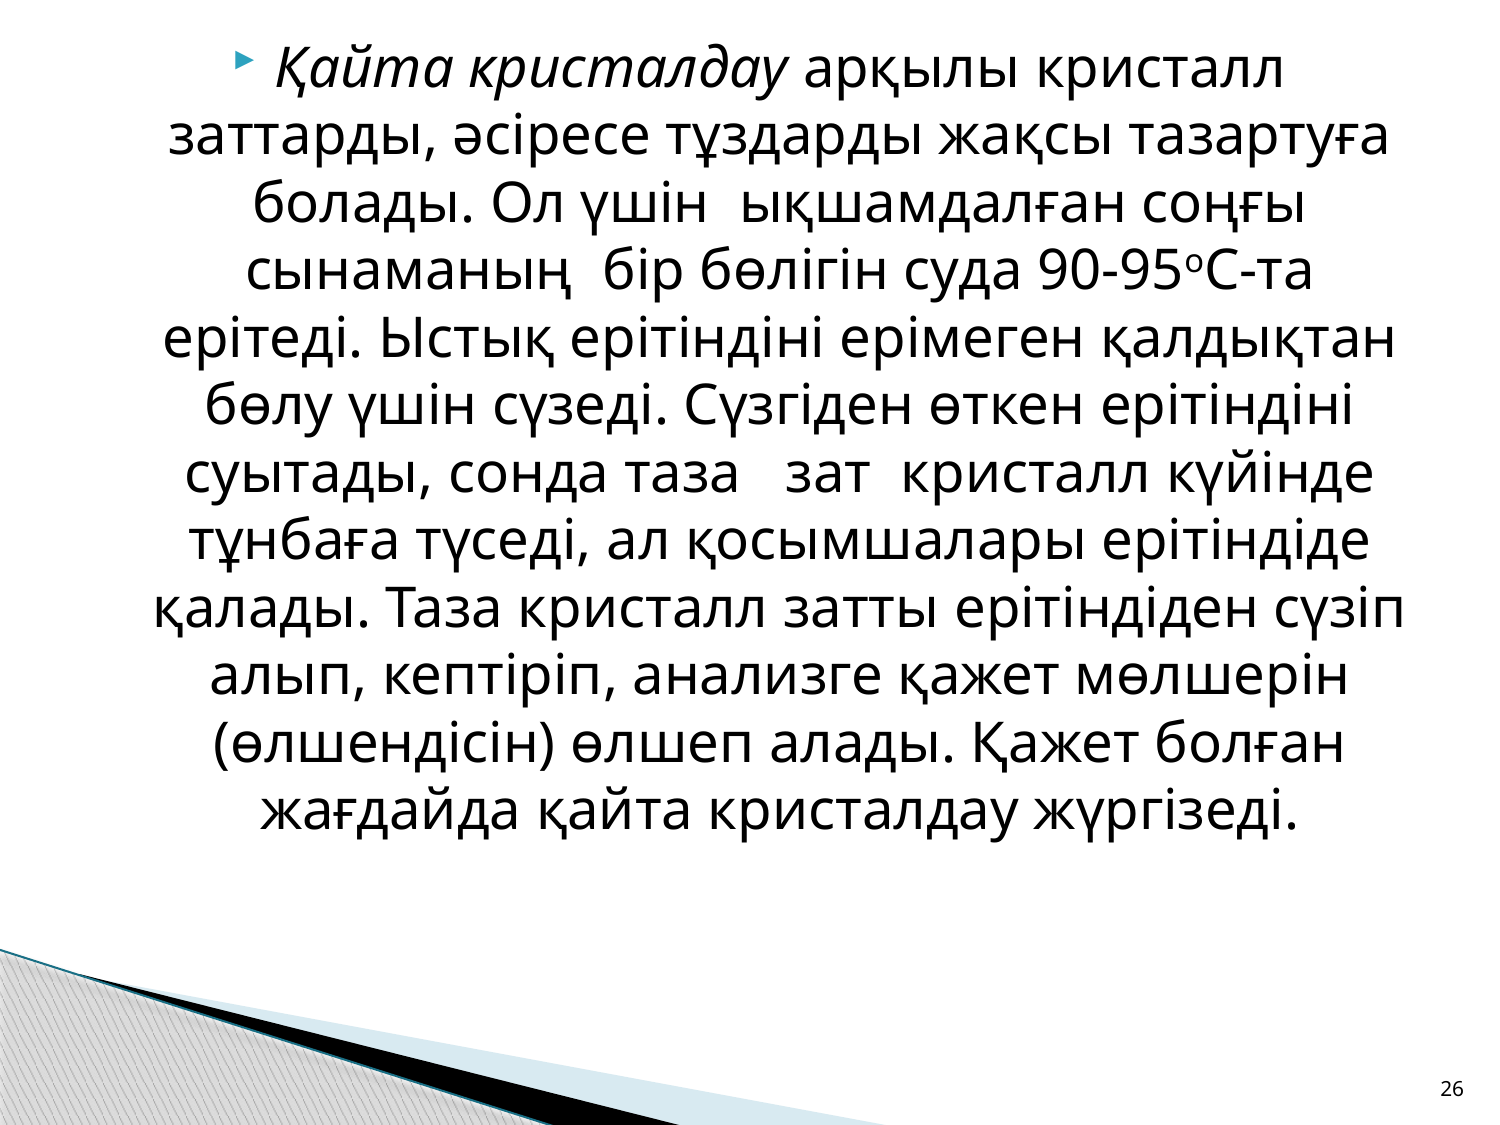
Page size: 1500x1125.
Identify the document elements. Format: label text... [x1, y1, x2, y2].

slide_number 26 [1418, 1051, 1479, 1112]
list Қайта кристалдау арқылы кристалл заттарды, әсіресе тұздарды жақсы тазартуға болады. Ол үшін ықшамдалған соңғы сынаманың бір бөлігін суда 90-95оС-та ерітеді. Ыстық ерітіндіні ерімеген қалдықтан бөлу үшін сүзеді. Сүзгіден өткен ерітіндіні суытады, сонда таза зат кристалл күйінде тұнбаға түседі, ал қосымшалары ерітіндіде қалады. Таза кристалл затты ерітіндіден сүзіп алып, кептіріп, анализге қажет мөлшерін (өлшендісін) өлшеп алады. Қажет болған жағдайда қайта кристалдау жүргізеді. [74, 23, 1426, 986]
